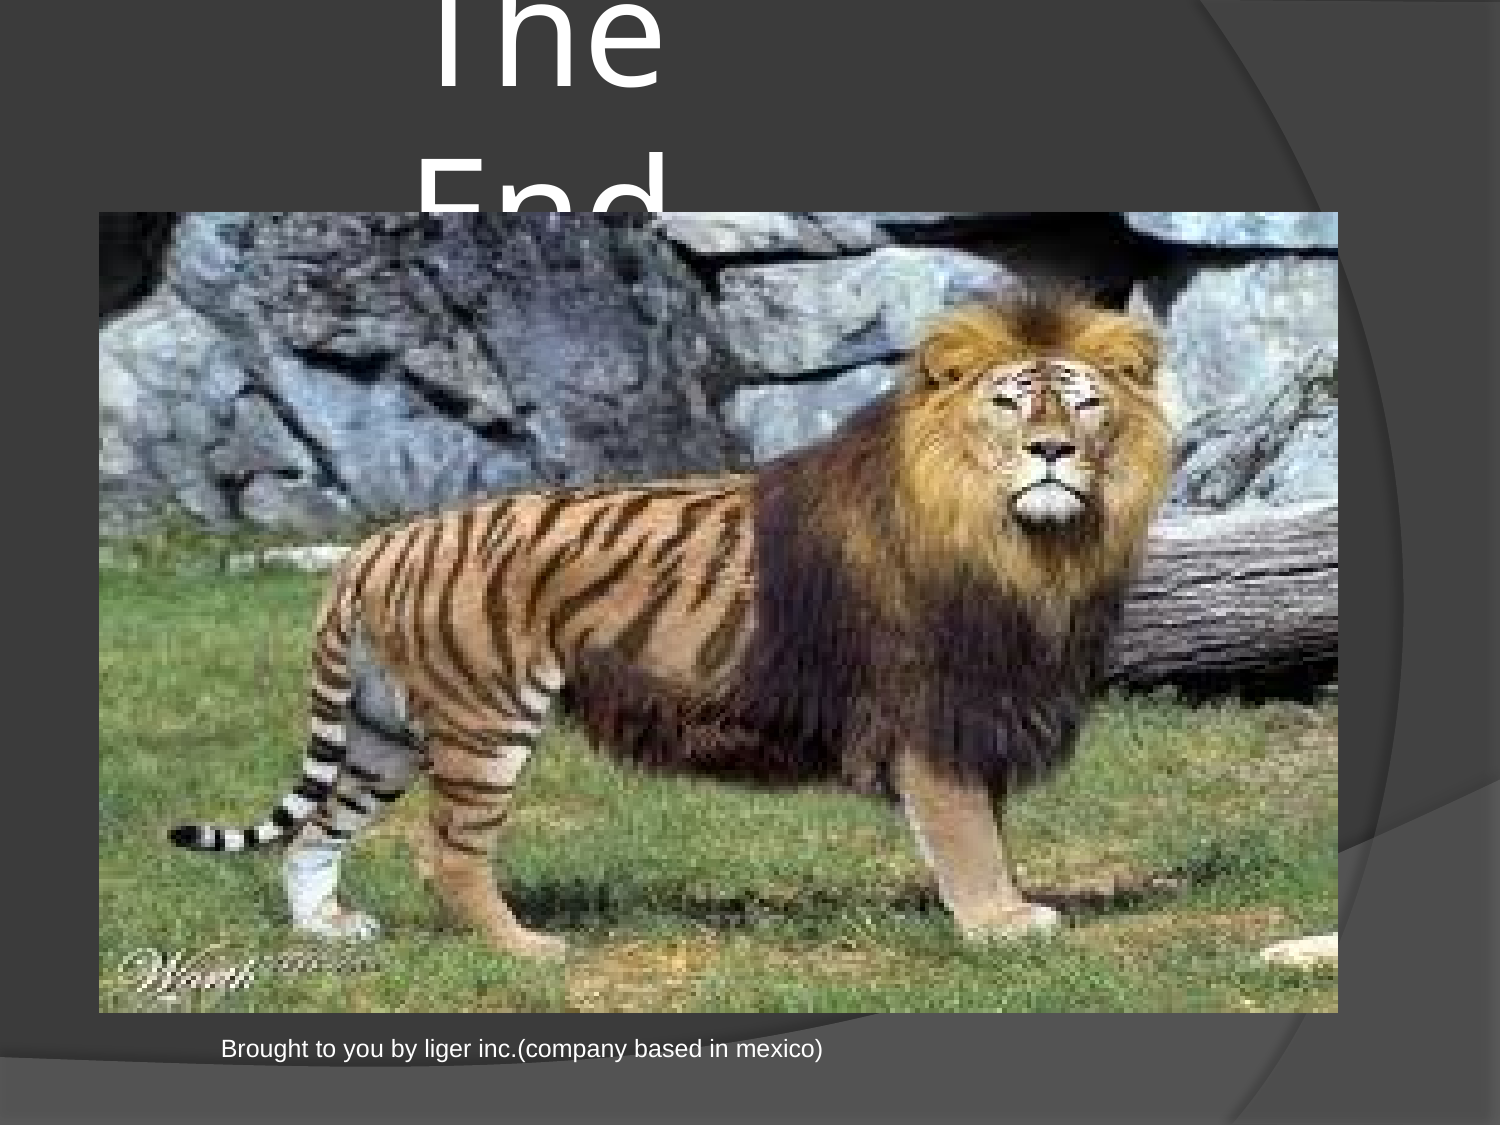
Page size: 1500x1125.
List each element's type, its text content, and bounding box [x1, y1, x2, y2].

list Brought to you by liger inc.(company based in mexico) [200, 1025, 1175, 1093]
title The End [399, 24, 938, 203]
picture [99, 212, 1338, 1013]
